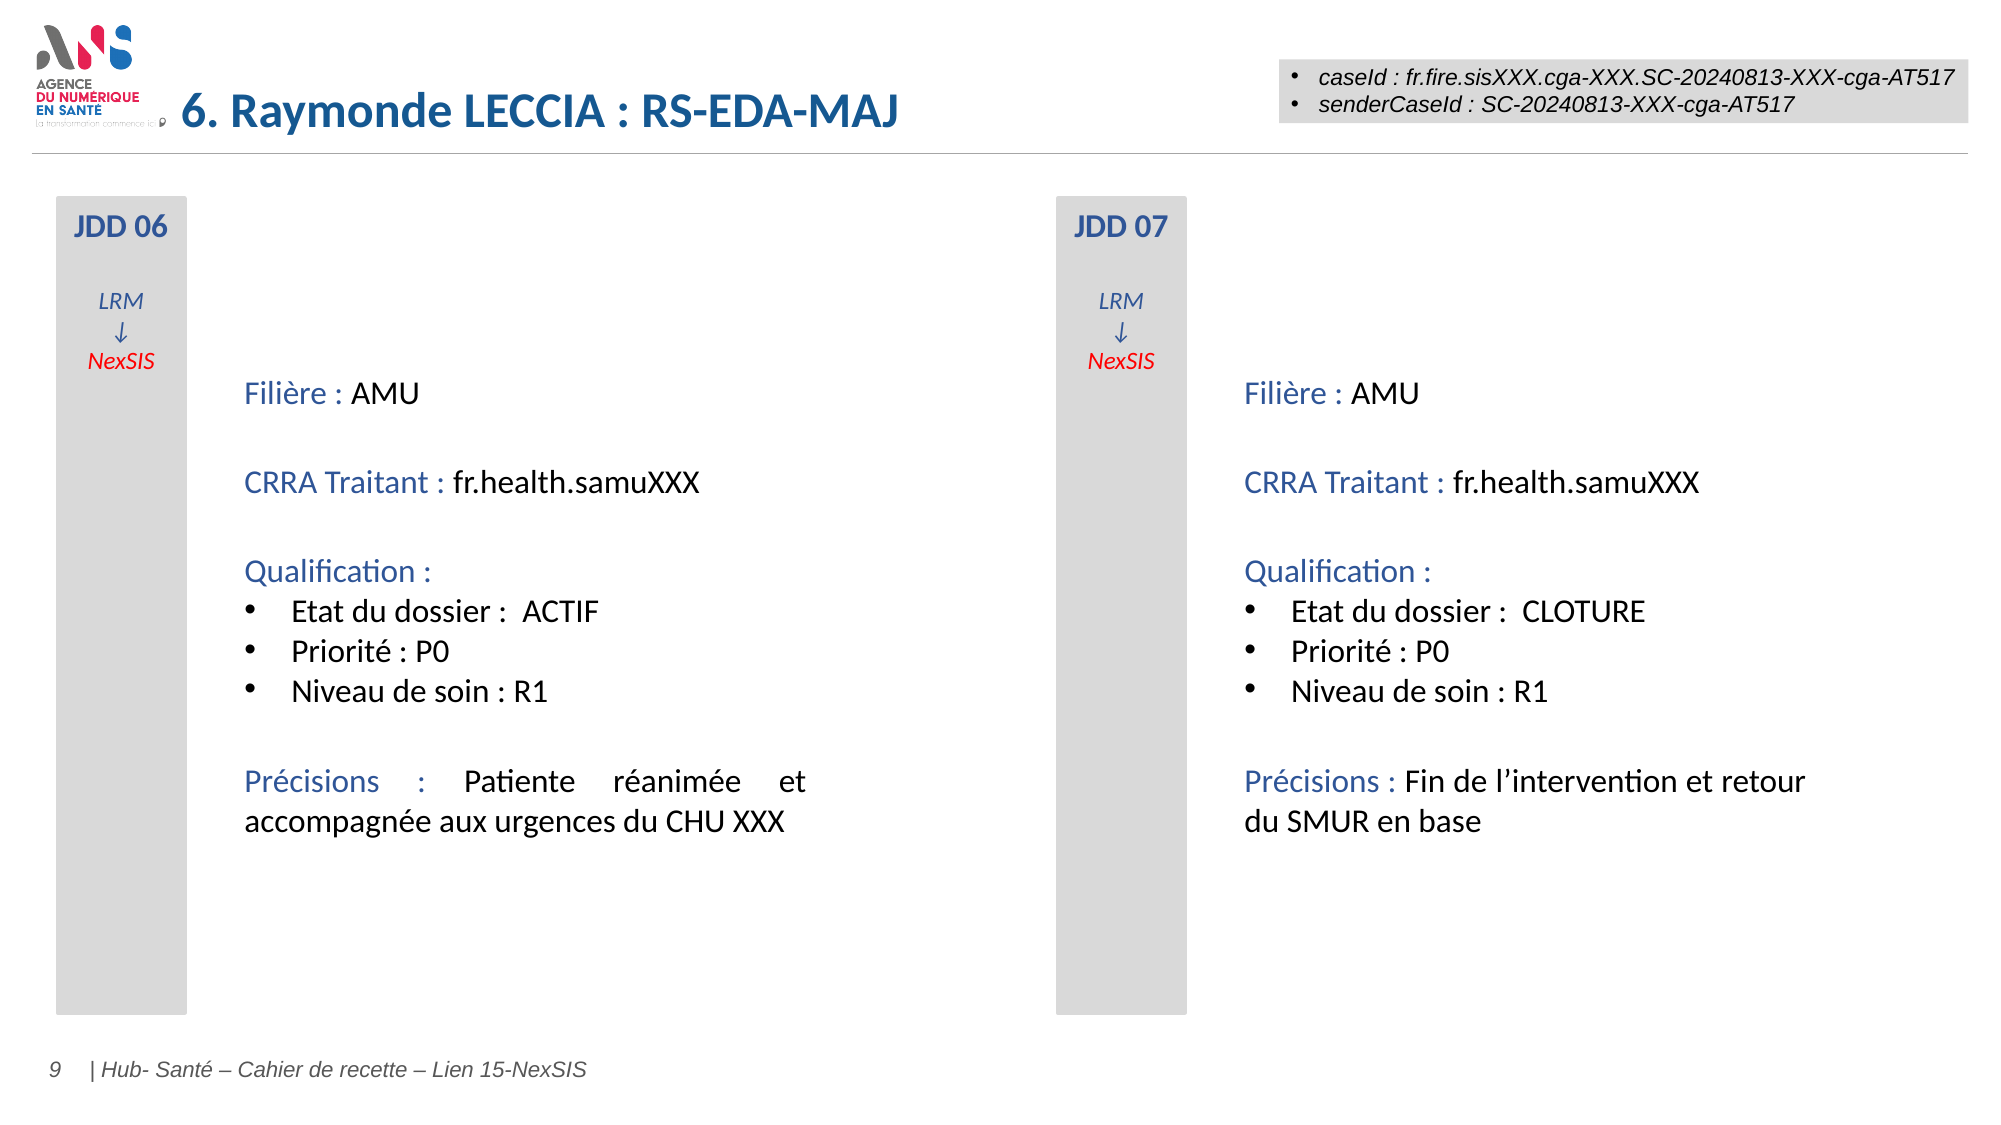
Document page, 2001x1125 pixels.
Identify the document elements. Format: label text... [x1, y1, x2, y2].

text_box JDD 06 LRM ↓ NexSIS [56, 196, 187, 1015]
text_box JDD 07 LRM ↓ NexSIS [1056, 196, 1187, 1015]
text_box Filière : AMU [1229, 363, 1822, 419]
picture [36, 25, 166, 127]
title 6. Raymonde LECCIA : RS-EDA-MAJ [180, 19, 1945, 138]
footer | Hub- Santé – Cahier de recette – Lien 15-NexSIS [89, 1038, 1605, 1099]
text_box Précisions : Fin de l’intervention et retour du SMUR en base [1229, 751, 1822, 847]
slide_number 9 [23, 1038, 87, 1099]
text_box Qualification : Etat du dossier : ACTIF Priorité : P0 Niveau de soin : R1 [229, 541, 822, 716]
text_box Filière : AMU [229, 363, 822, 419]
text_box CRRA Traitant : fr.health.samuXXX [1229, 452, 1822, 508]
text_box Précisions : Patiente réanimée et accompagnée aux urgences du CHU XXX [229, 751, 822, 847]
text_box Qualification : Etat du dossier : CLOTURE Priorité : P0 Niveau de soin : R1 [1229, 541, 1822, 716]
text_box CRRA Traitant : fr.health.samuXXX [229, 452, 822, 508]
text_box caseId : fr.fire.sisXXX.cga-XXX.SC-20240813-XXX-cga-AT517 senderCaseId : SC-20240813-XXX-cga-AT517 [1279, 59, 1969, 124]
